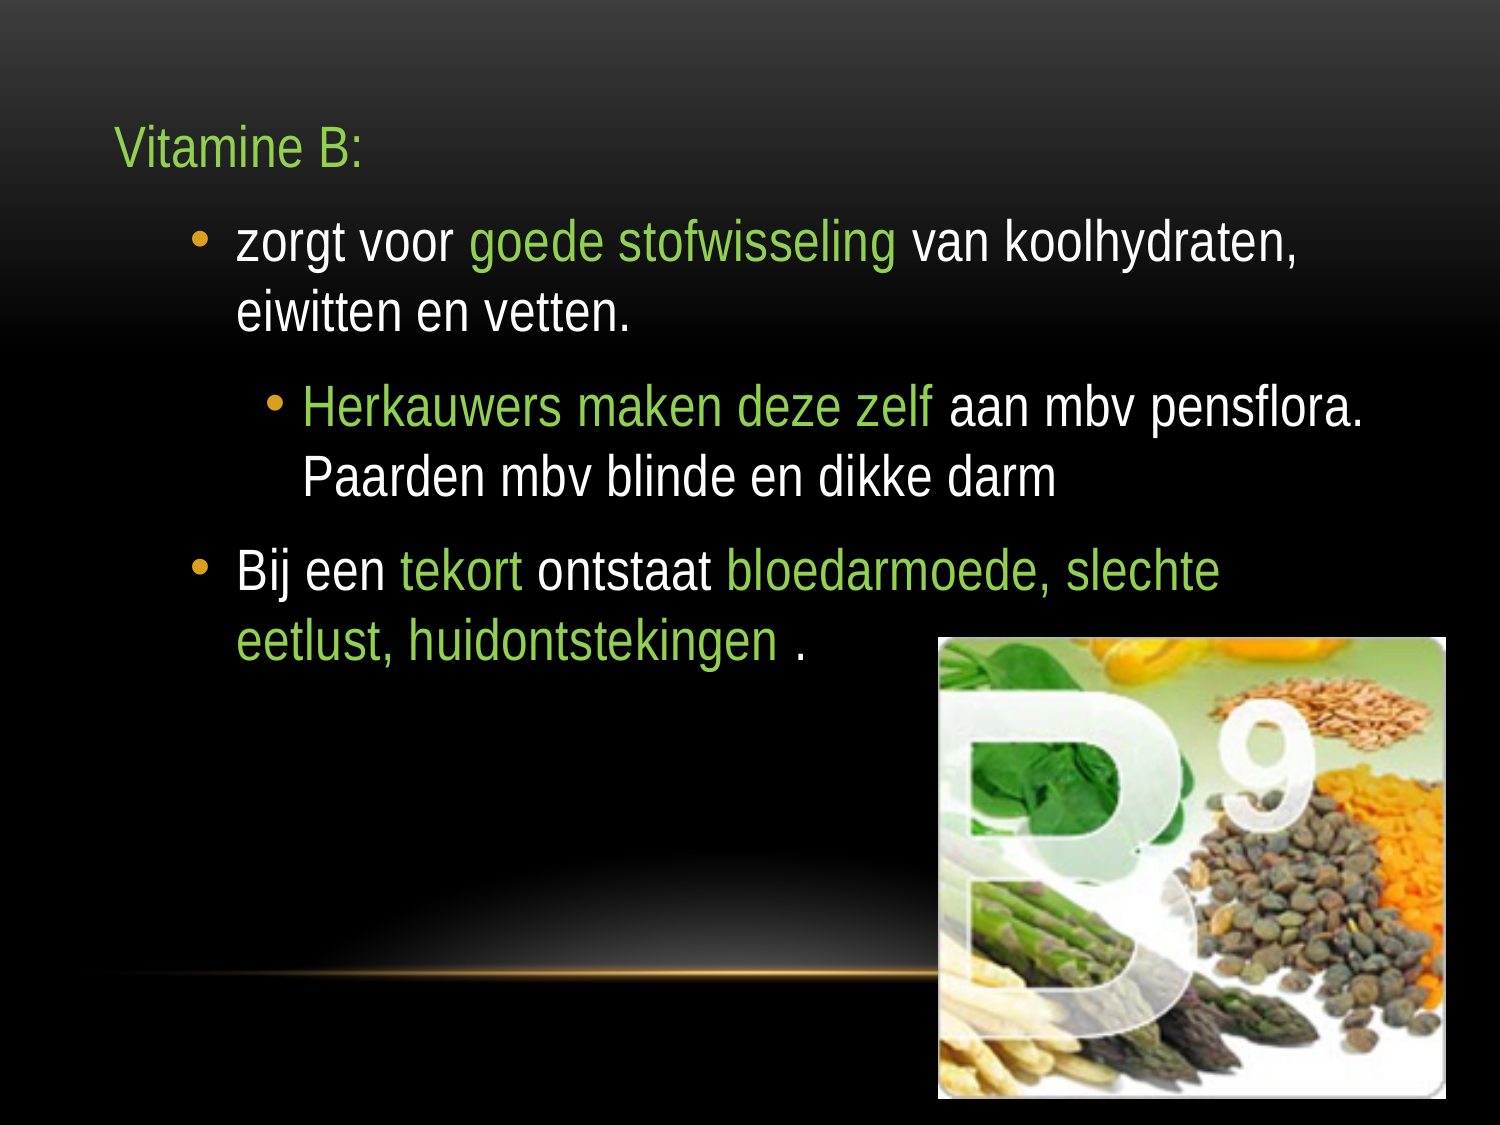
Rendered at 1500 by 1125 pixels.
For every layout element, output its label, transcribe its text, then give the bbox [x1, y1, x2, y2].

picture [0, 0, 1500, 1125]
list Vitamine B: zorgt voor goede stofwisseling van koolhydraten, eiwitten en vetten. Herkauwers maken deze zelf aan mbv pensflora. Paarden mbv blinde en dikke darm Bij een tekort ontstaat bloedarmoede, slechte eetlust, huidontstekingen . [99, 101, 1400, 938]
